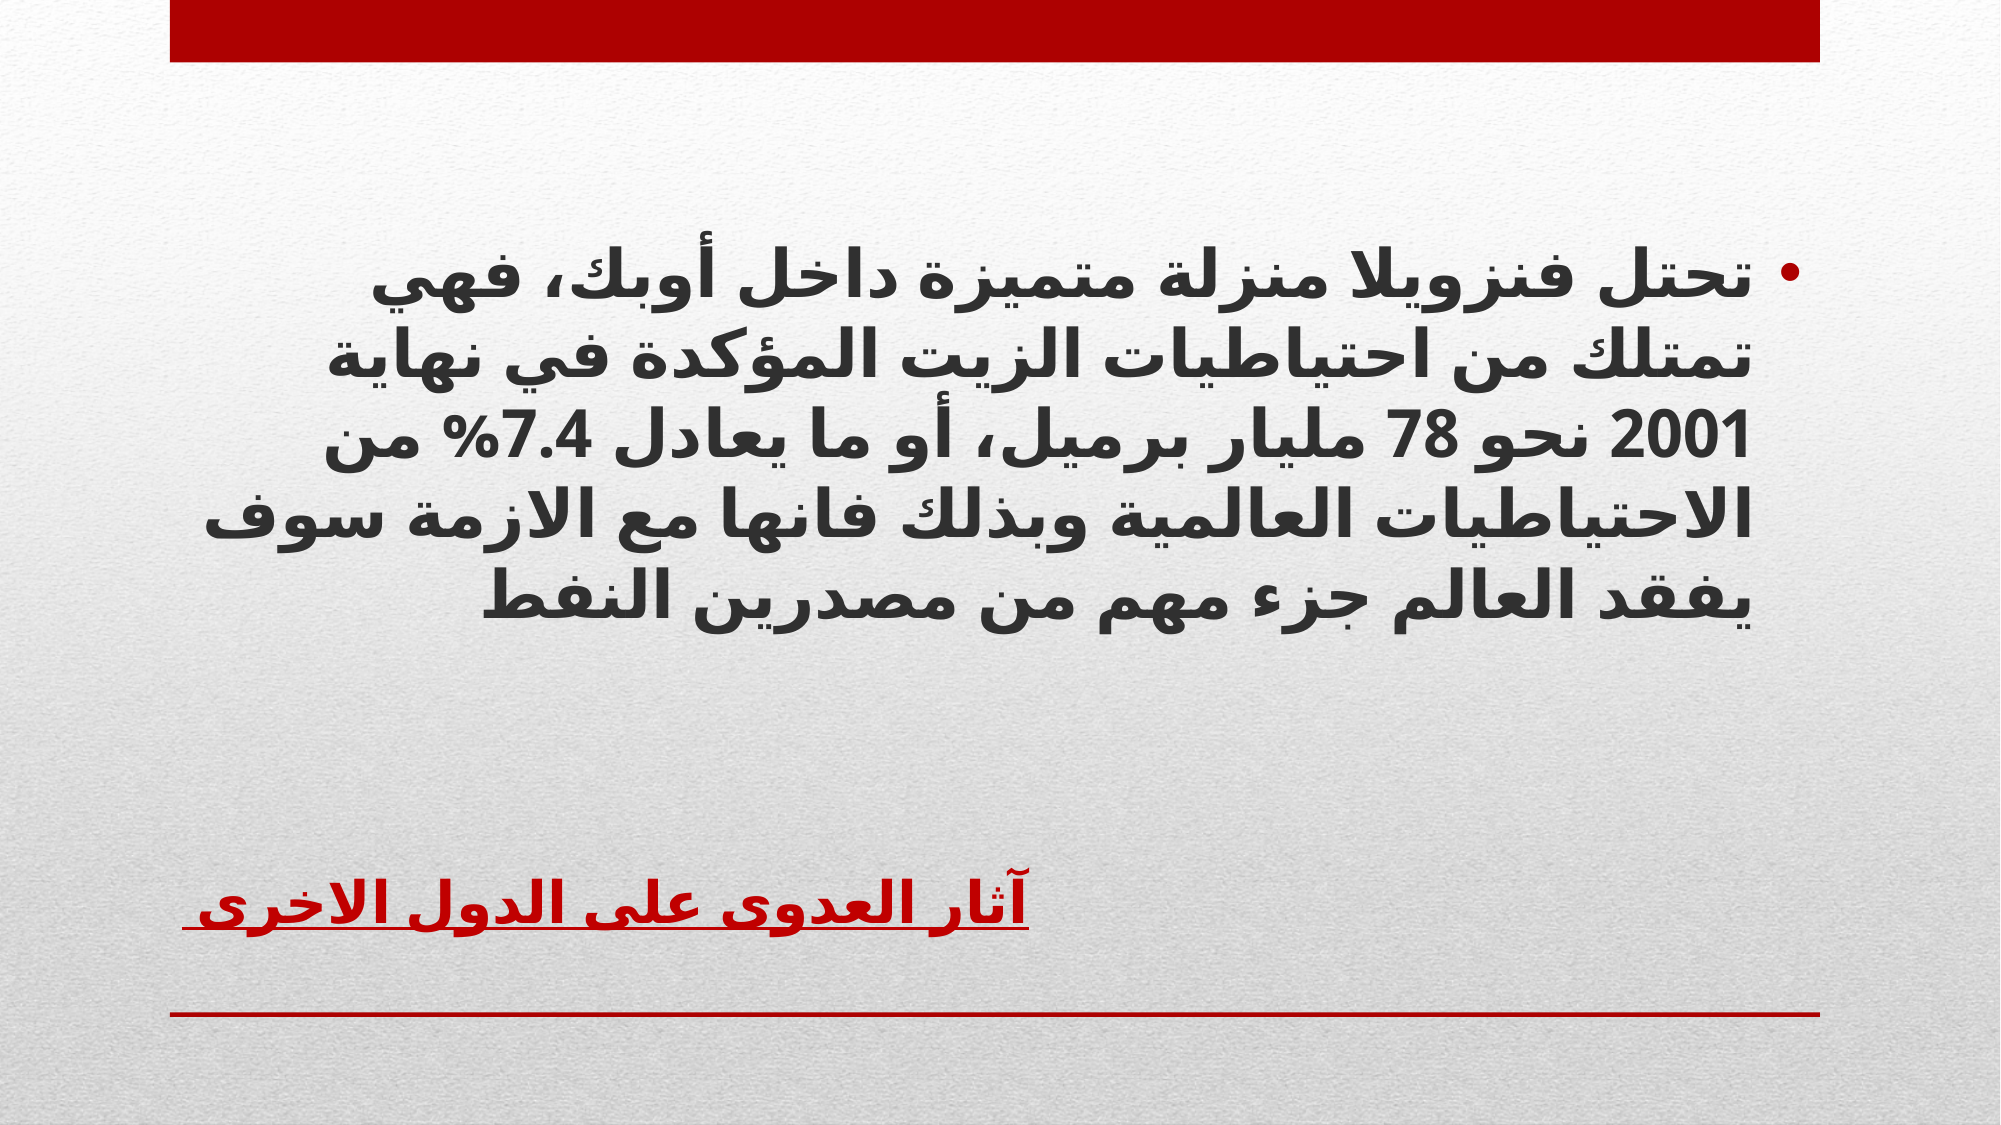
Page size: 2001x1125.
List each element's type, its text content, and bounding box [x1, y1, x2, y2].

list تحتل فنزويلا منزلة متميزة داخل أوبك، فهي تمتلك من احتياطيات الزيت المؤكدة في نهاية 2001 نحو 78 مليار برميل، أو ما يعادل 7.4% من الاحتياطيات العالمية وبذلك فانها مع الازمة سوف يفقد العالم جزء مهم من مصدرين النفط [166, 112, 1817, 750]
title آثار العدوى على الدول الاخرى [166, 750, 1650, 1013]
